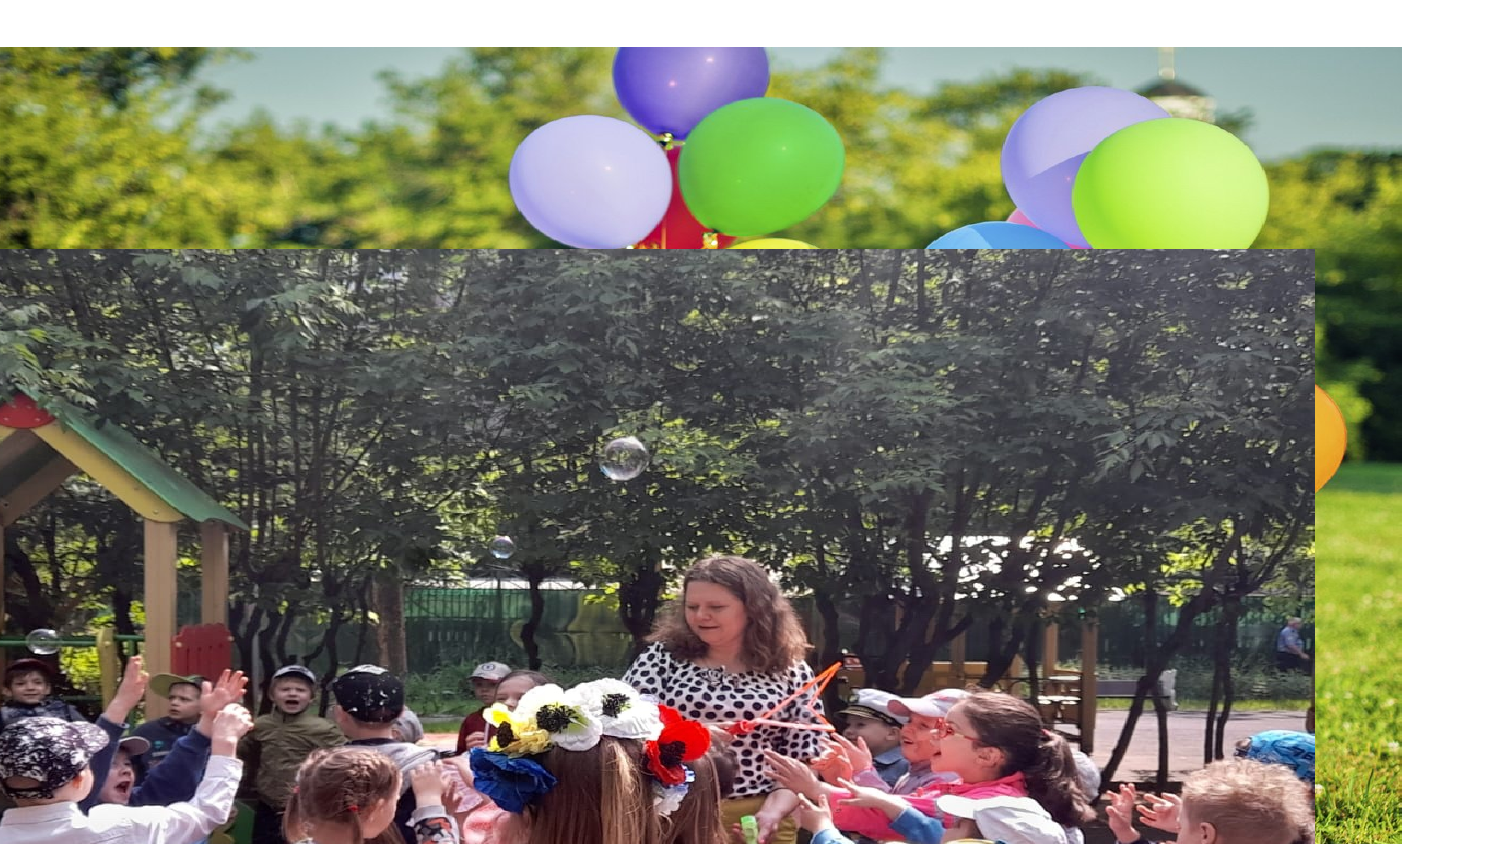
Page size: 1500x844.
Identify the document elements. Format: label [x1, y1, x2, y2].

picture [0, 47, 1402, 844]
